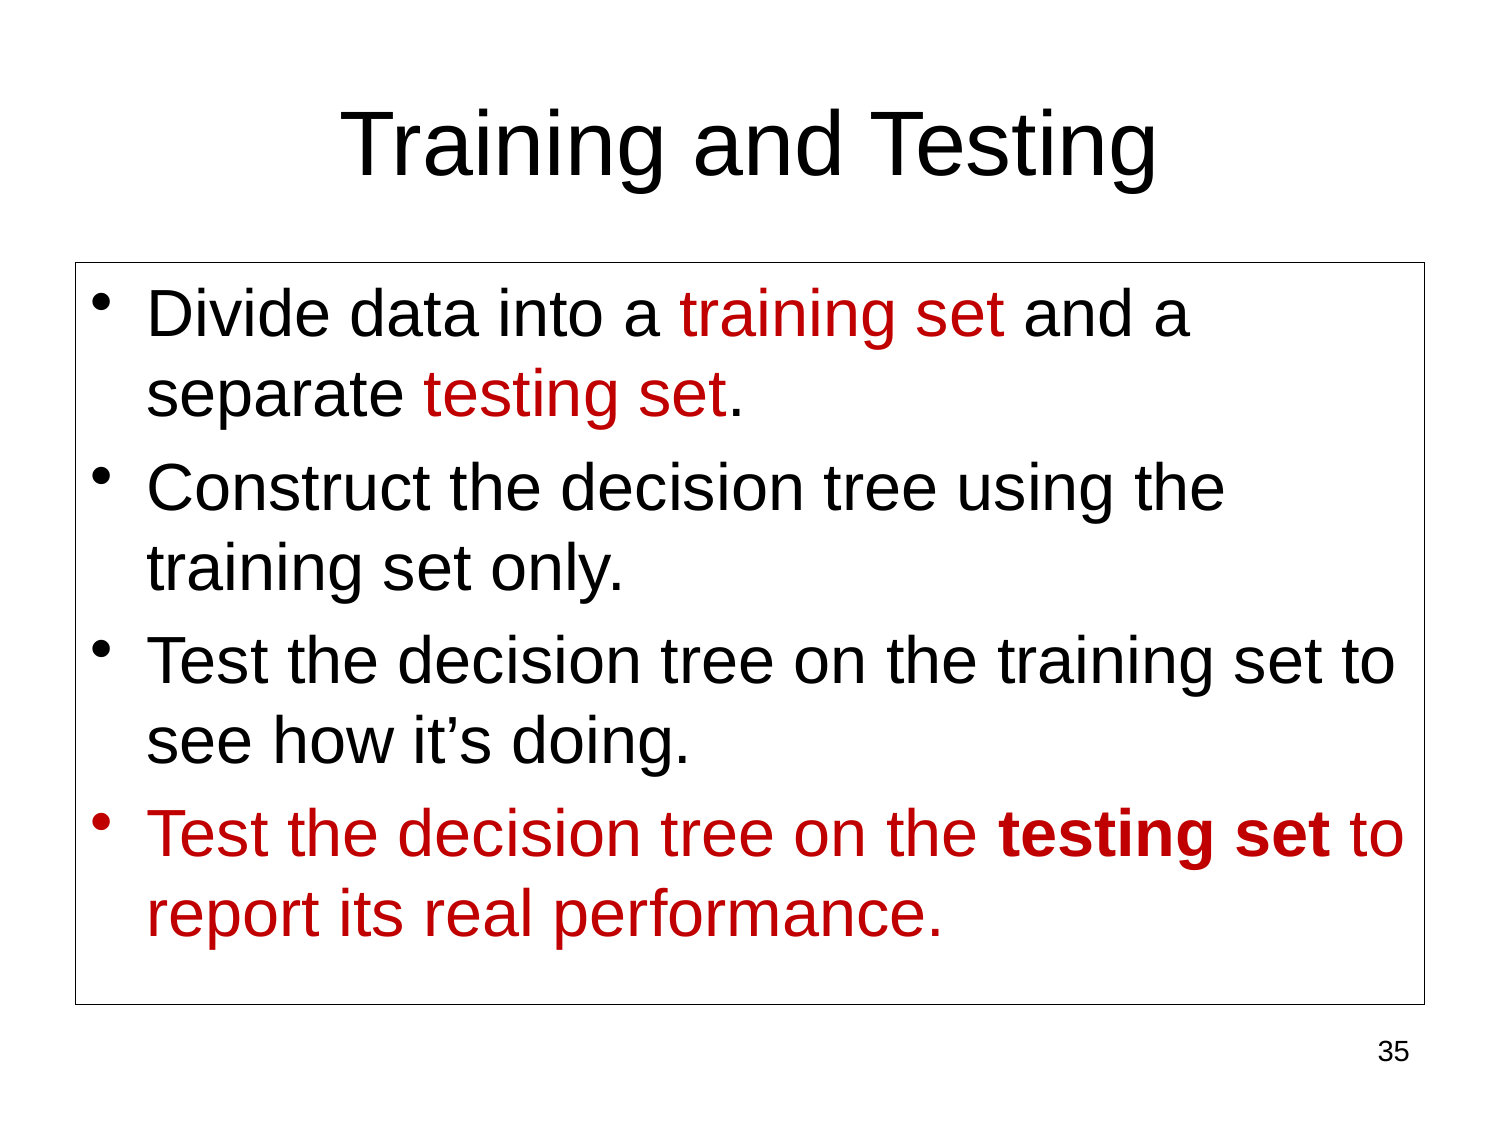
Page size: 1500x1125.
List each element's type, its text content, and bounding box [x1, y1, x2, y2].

title Training and Testing [75, 45, 1425, 233]
list Divide data into a training set and a separate testing set. Construct the decision tree using the training set only. Test the decision tree on the training set to see how it’s doing. Test the decision tree on the testing set to report its real performance. [75, 262, 1425, 1005]
slide_number 35 [1074, 1024, 1426, 1103]
